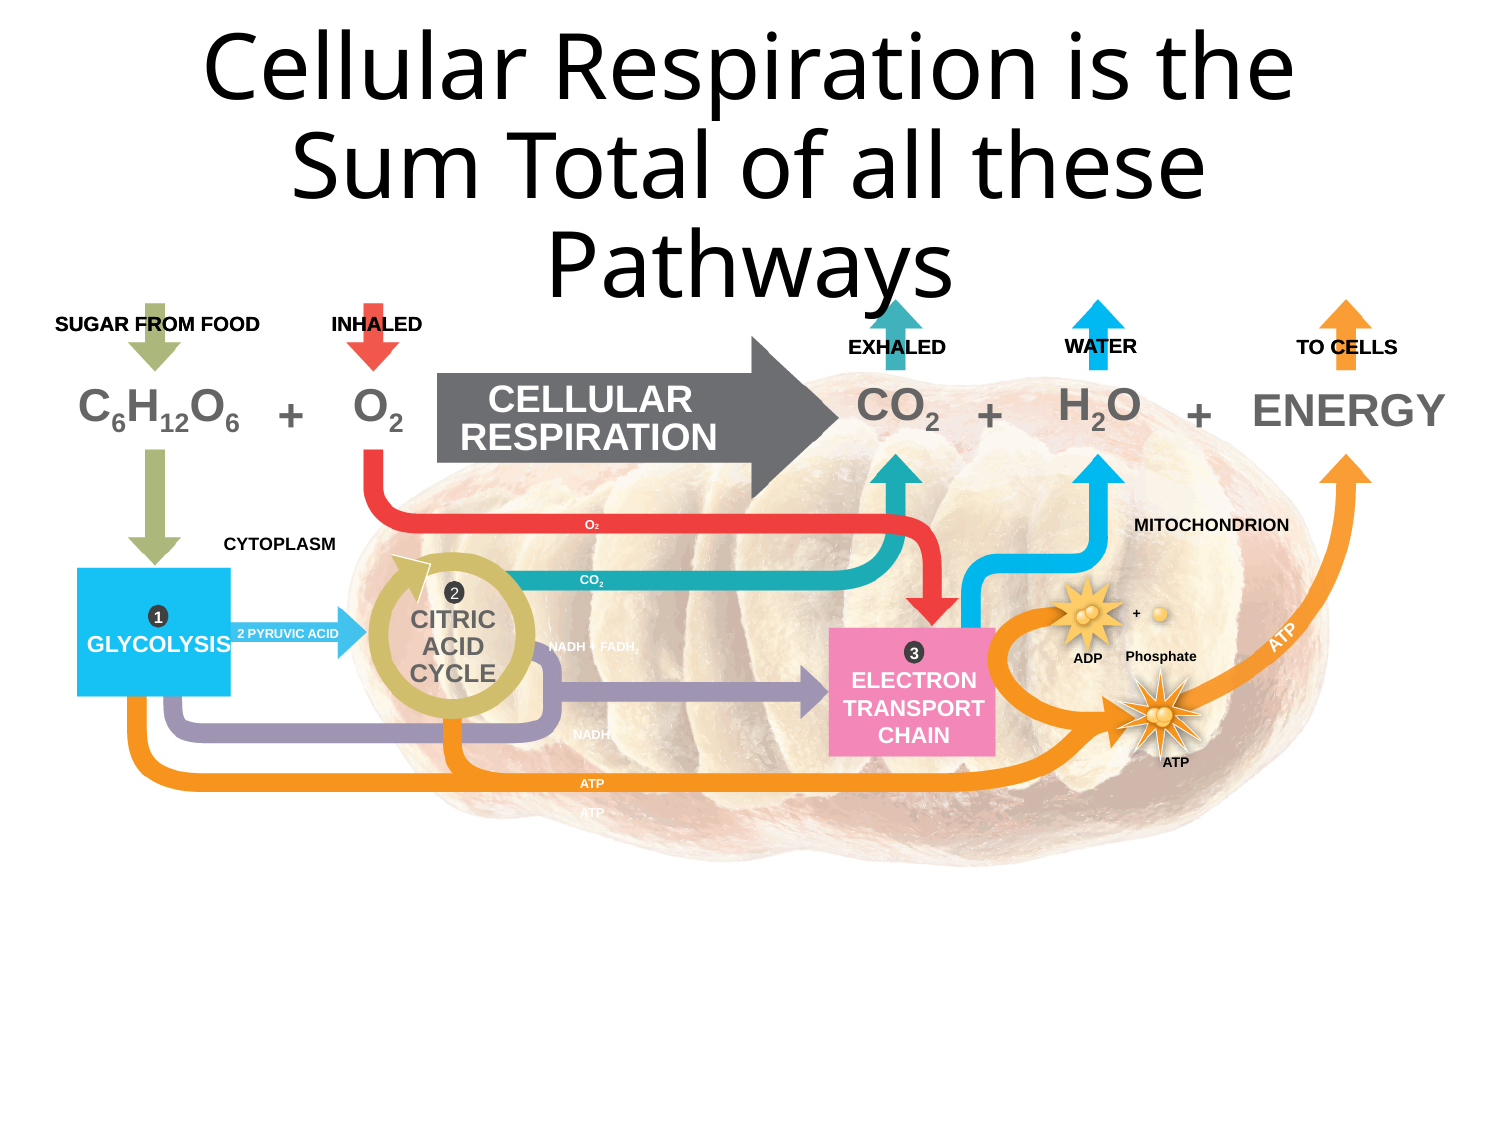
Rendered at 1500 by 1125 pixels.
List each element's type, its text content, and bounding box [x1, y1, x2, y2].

title Cellular Respiration is the Sum Total of all these Pathways [103, 59, 1397, 274]
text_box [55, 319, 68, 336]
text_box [904, 641, 924, 663]
picture [68, 274, 1470, 923]
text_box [445, 581, 464, 603]
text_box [149, 605, 168, 627]
